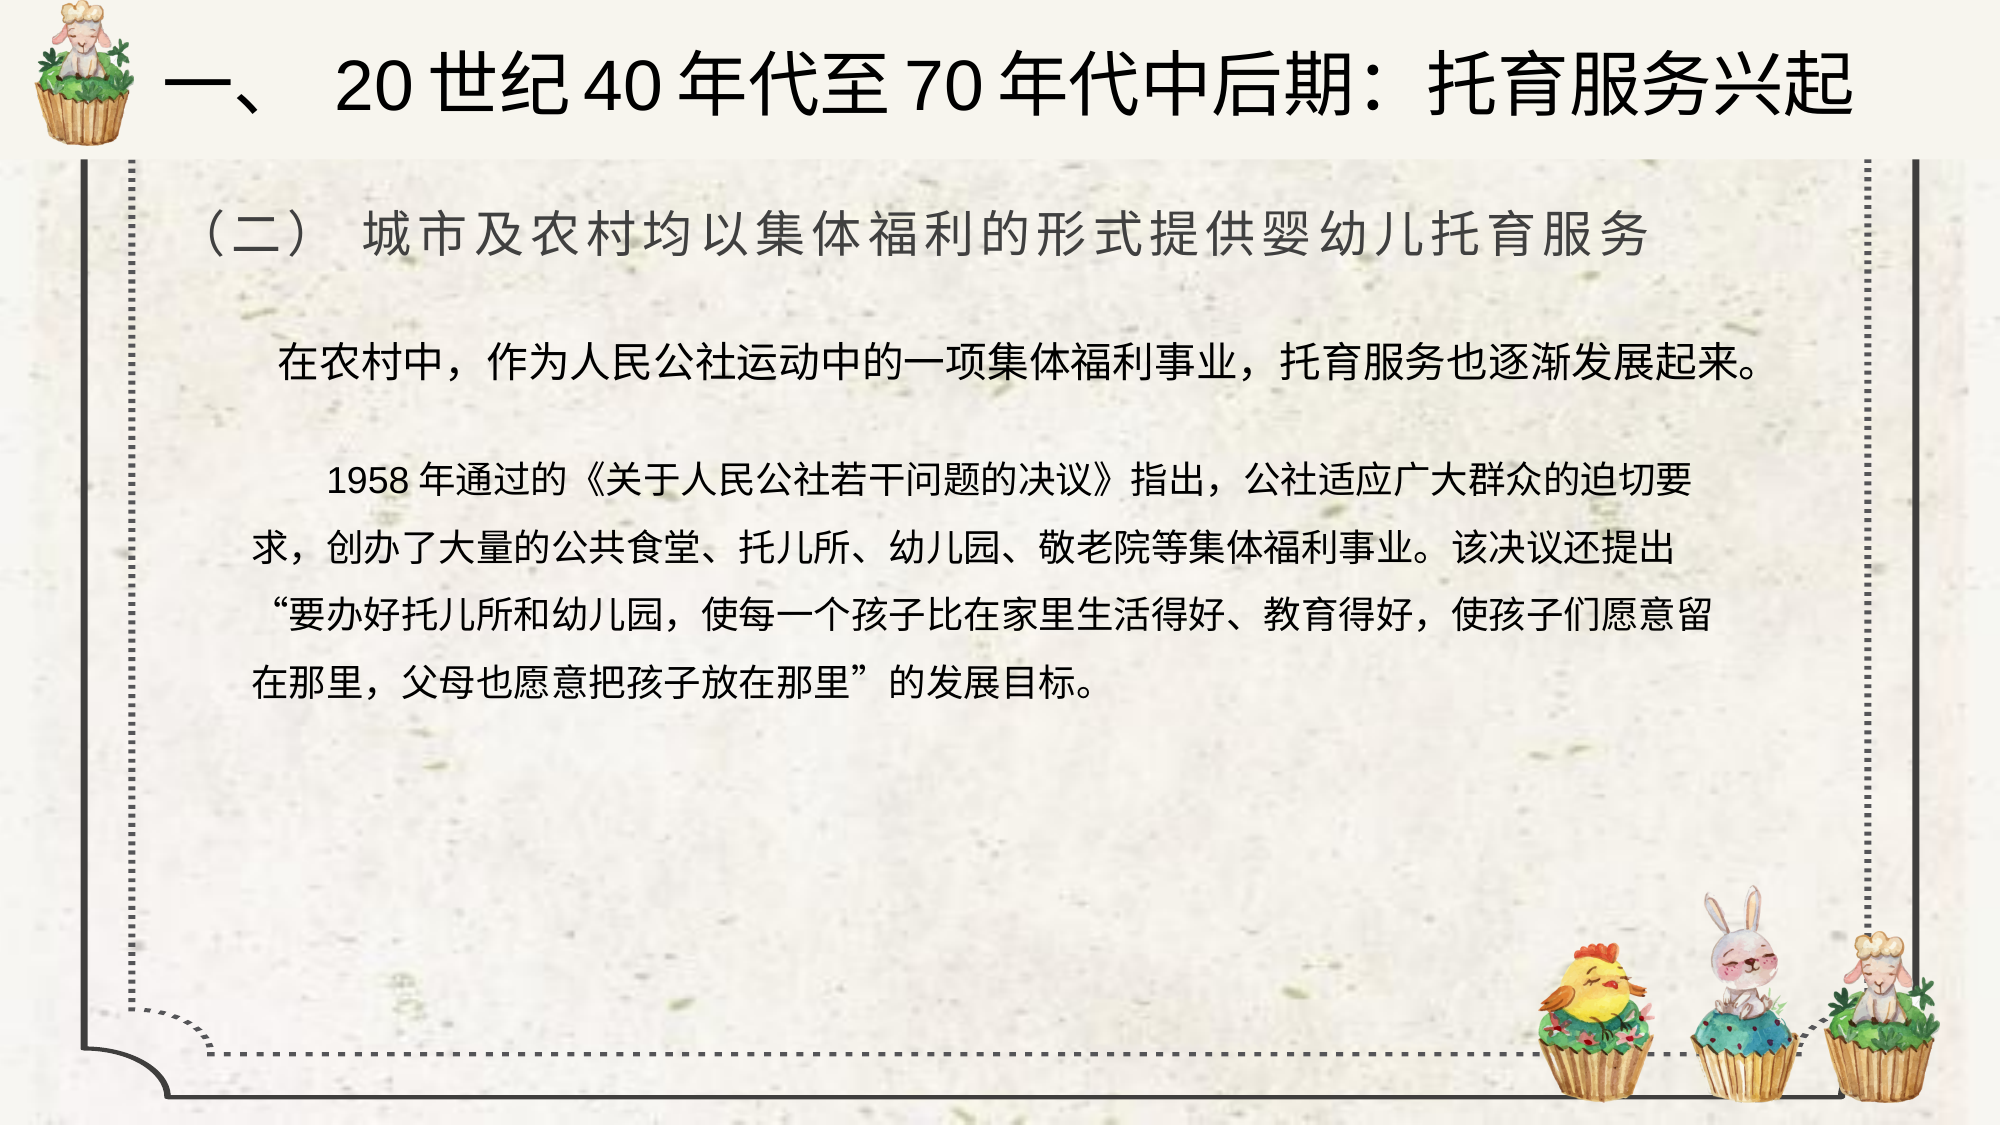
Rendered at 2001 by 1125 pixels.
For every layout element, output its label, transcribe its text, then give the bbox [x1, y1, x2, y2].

text_box [0, 0, 2000, 160]
text_box 1958年通过的《关于人民公社若干问题的决议》指出，公社适应广大群众的迫切要求，创办了大量的公共食堂、托儿所、幼儿园、敬老院等集体福利事业。该决议还提出“要办好托儿所和幼儿园，使每一个孩子比在家里生活得好、教育得好，使孩子们愿意留在那里，父母也愿意把孩子放在那里”的发展目标。 [236, 426, 1738, 712]
text_box （二） 城市及农村均以集体福利的形式提供婴幼儿托育服务 [160, 195, 1770, 292]
picture [27, 0, 134, 147]
text_box 在农村中，作为人民公社运动中的一项集体福利事业，托育服务也逐渐发展起来。 [263, 328, 1834, 394]
text_box 一、 20世纪40年代至70年代中后期：托育服务兴起 [147, 20, 1873, 134]
picture [0, 160, 2000, 1125]
